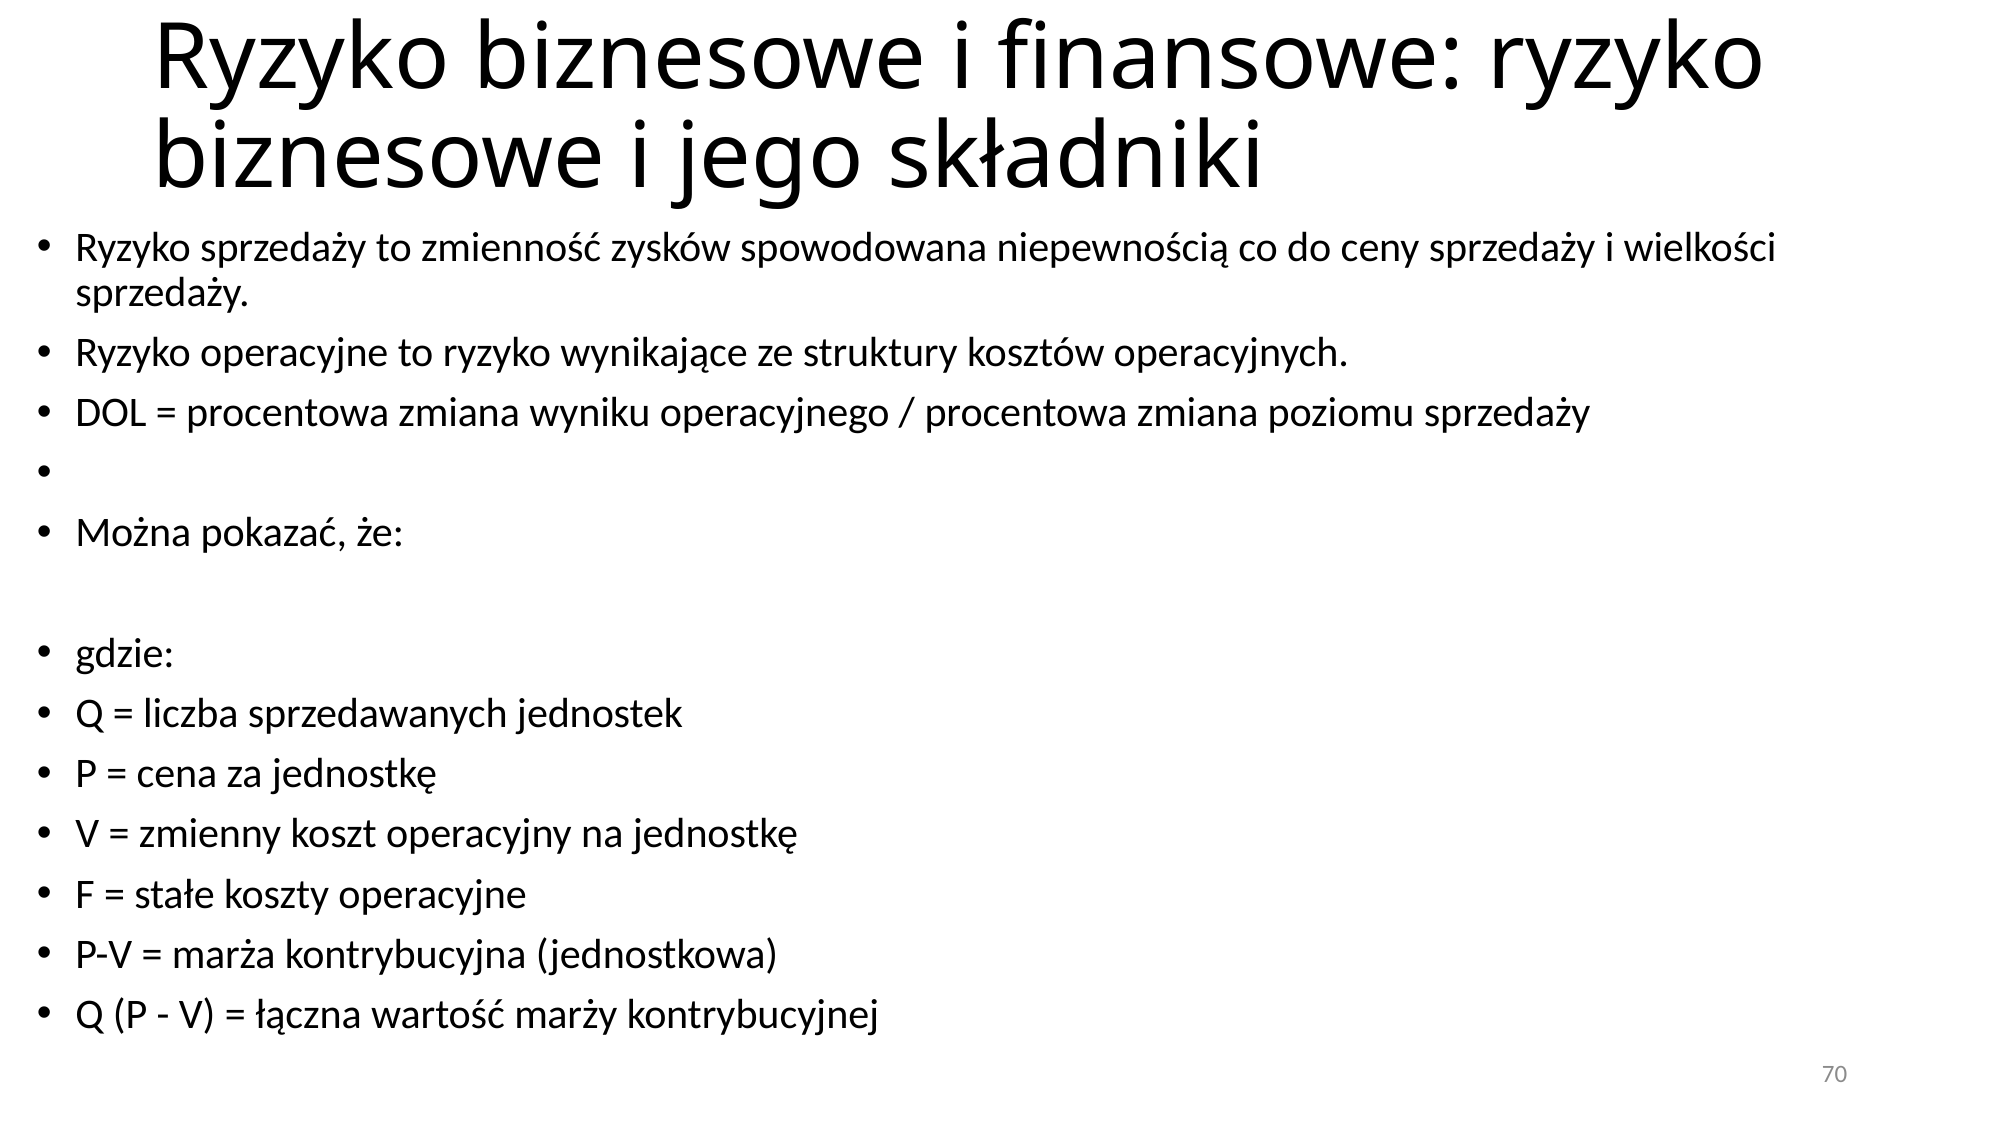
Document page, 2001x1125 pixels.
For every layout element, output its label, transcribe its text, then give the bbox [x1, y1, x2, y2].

slide_number 70 [1412, 1042, 1863, 1103]
title Ryzyko biznesowe i finansowe: ryzyko biznesowe i jego składniki [137, 0, 1863, 218]
